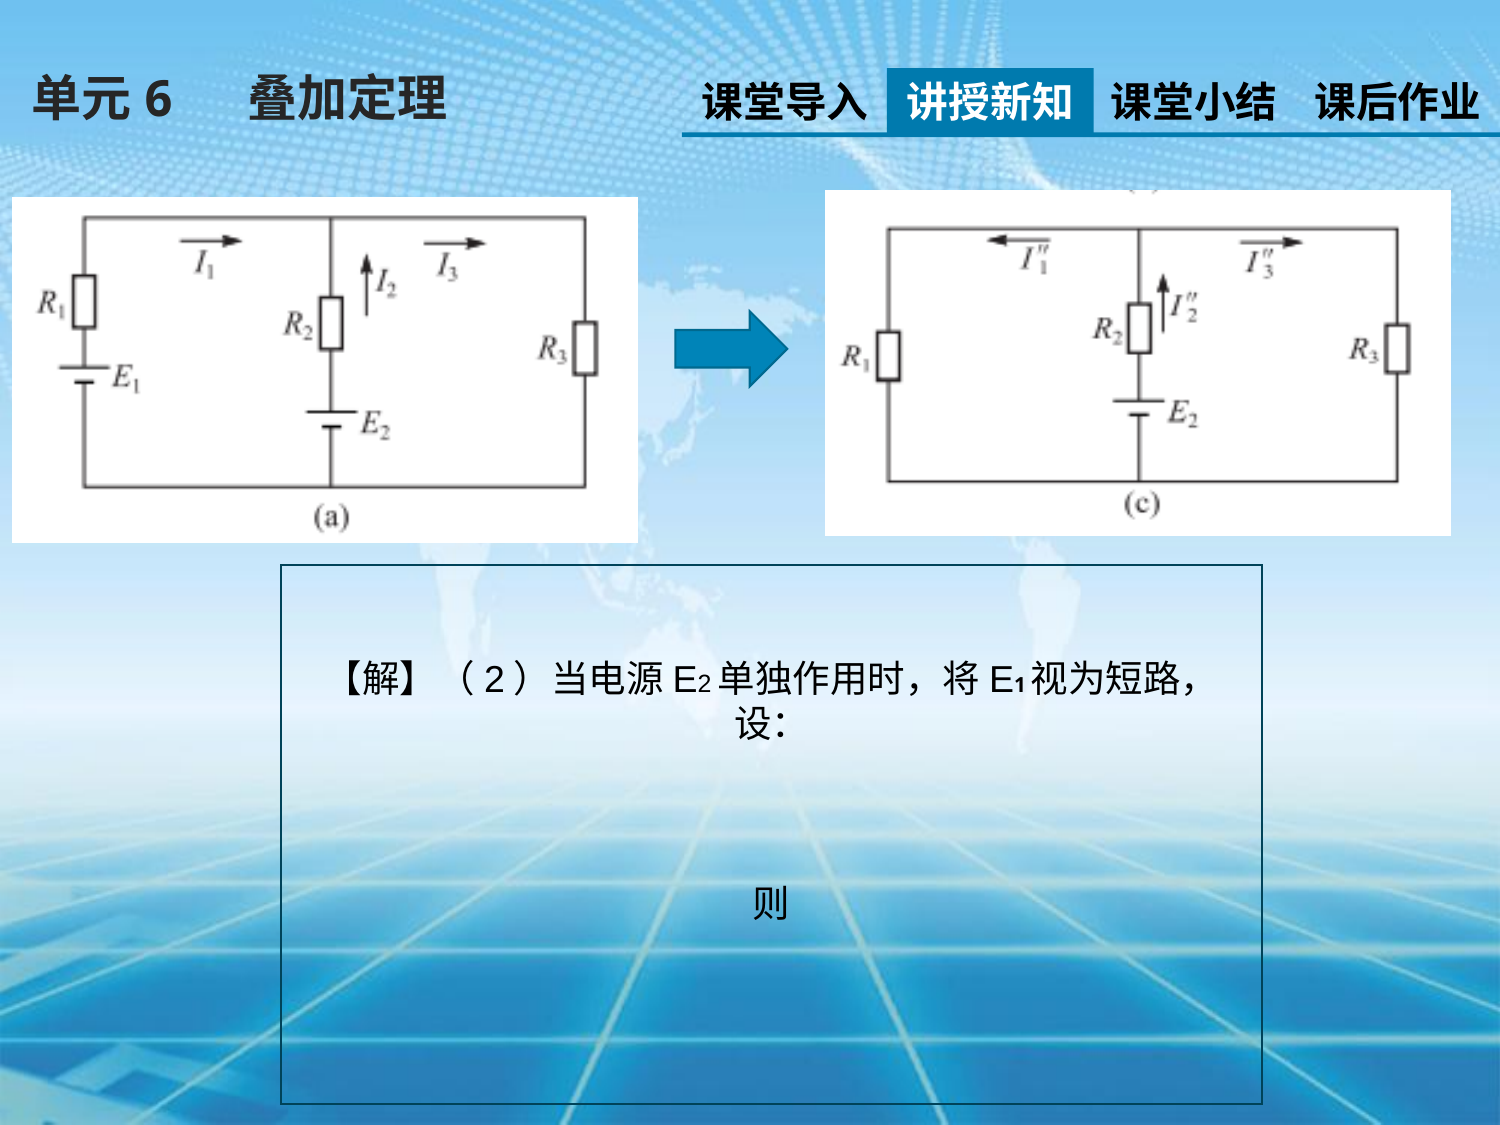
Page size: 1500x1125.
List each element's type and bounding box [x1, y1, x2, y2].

picture [0, 0, 1500, 1125]
text_box [674, 308, 789, 389]
text_box [16, 59, 1500, 135]
